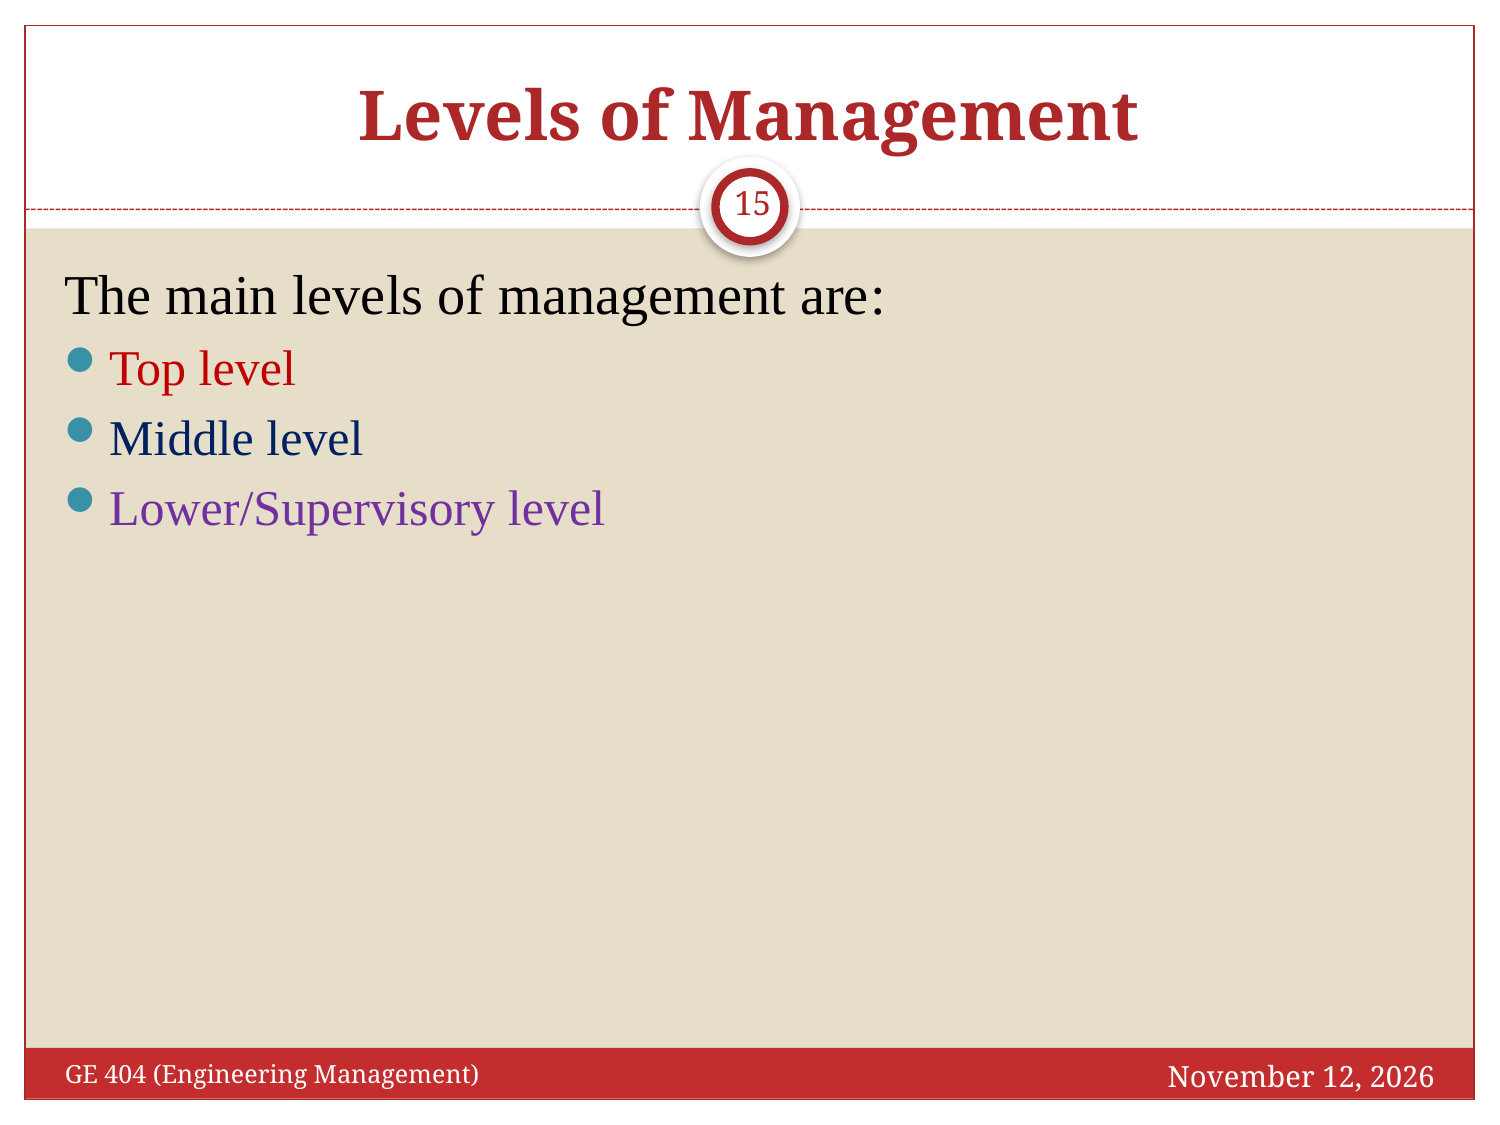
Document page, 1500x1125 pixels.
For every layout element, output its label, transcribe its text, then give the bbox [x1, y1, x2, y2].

list The main levels of management are: Top level Middle level Lower/Supervisory level [49, 250, 1445, 1001]
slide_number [950, 1050, 1450, 1111]
slide_number 15 [715, 168, 791, 241]
footer GE 404 (Engineering Management) [50, 1051, 638, 1112]
title Levels of Management [49, 37, 1450, 162]
